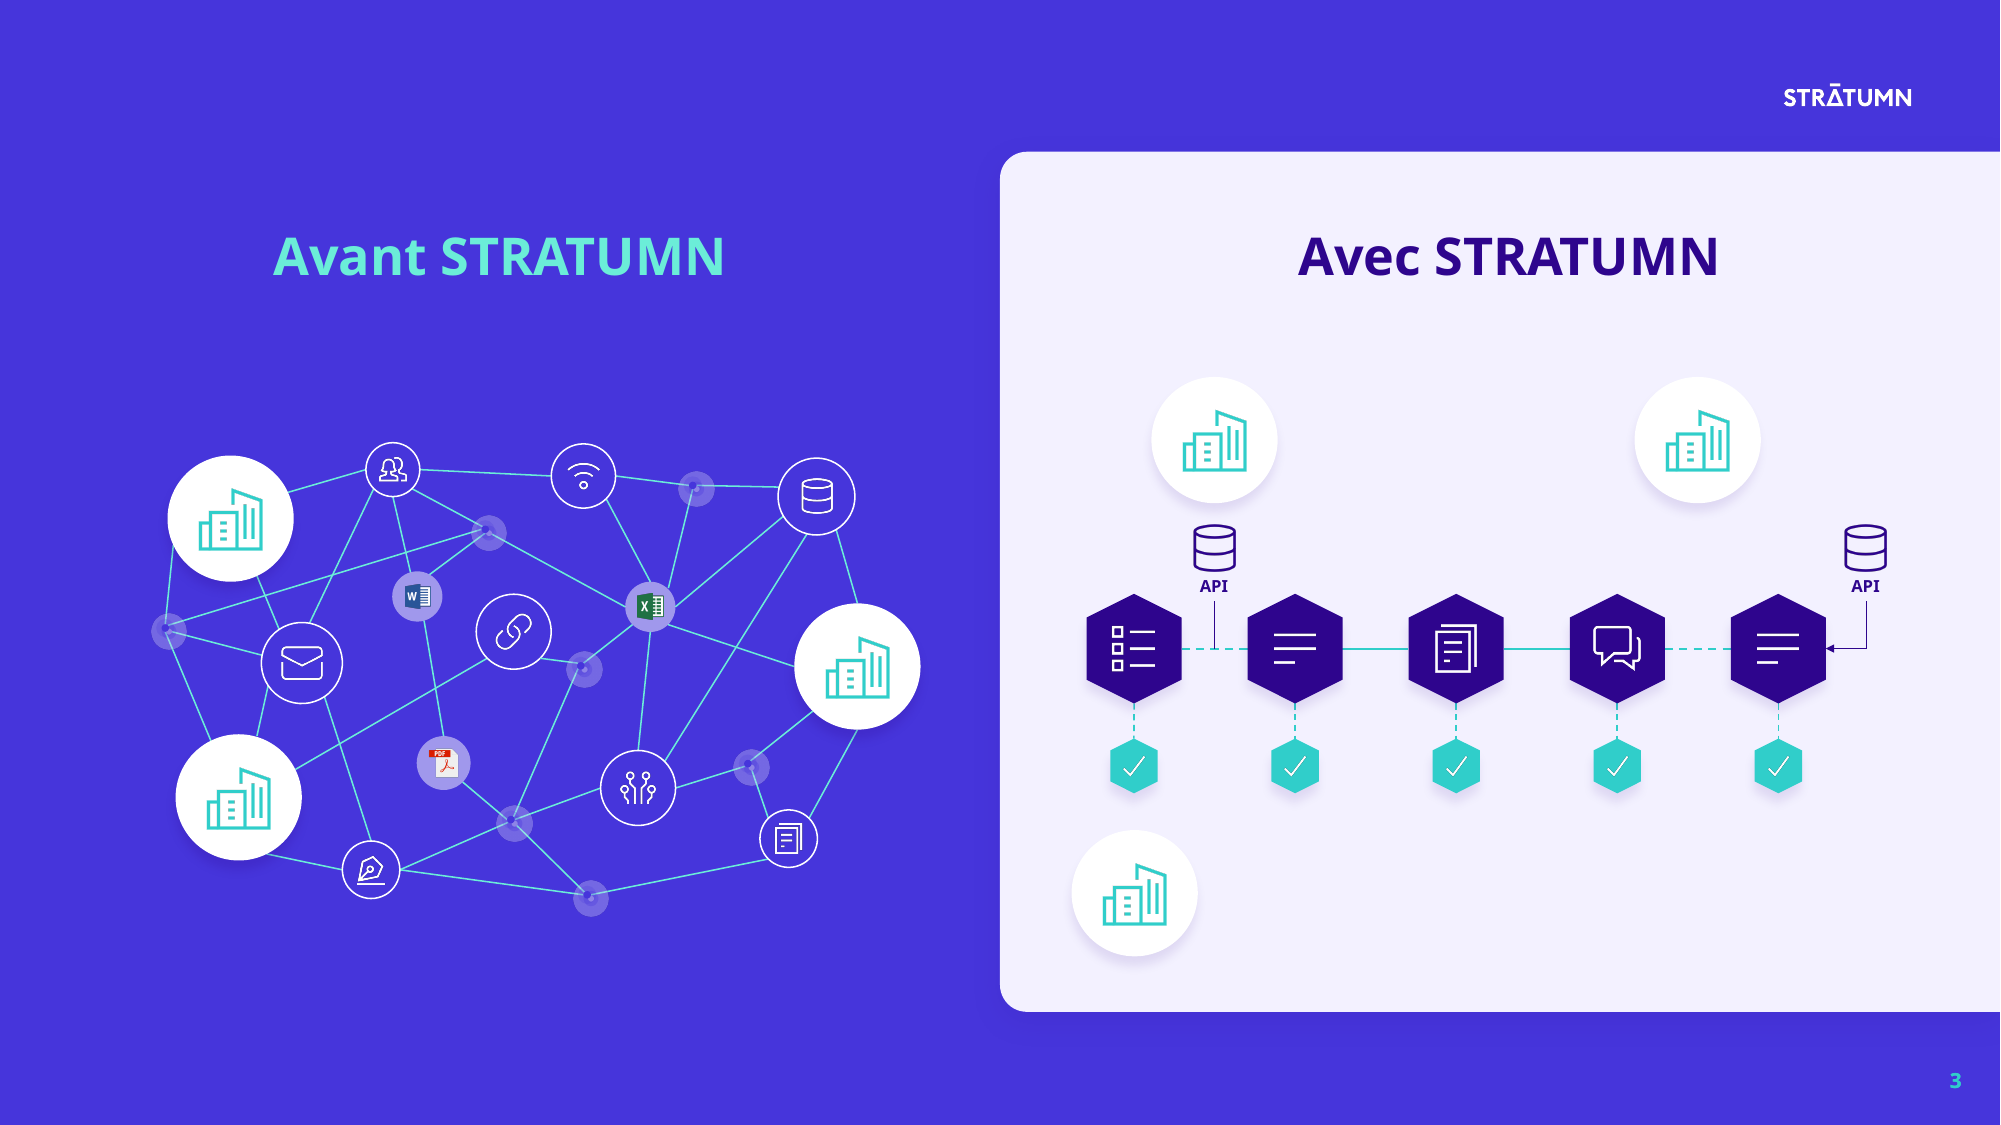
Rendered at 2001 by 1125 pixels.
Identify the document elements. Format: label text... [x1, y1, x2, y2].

text_box Avec STRATUMN [1018, 223, 2000, 286]
text_box Avant STRATUMN [0, 223, 1000, 286]
text_box [999, 151, 2000, 1012]
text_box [146, 434, 921, 899]
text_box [1071, 376, 1890, 957]
text_box 3 [1931, 1067, 1980, 1097]
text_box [1783, 83, 1912, 107]
